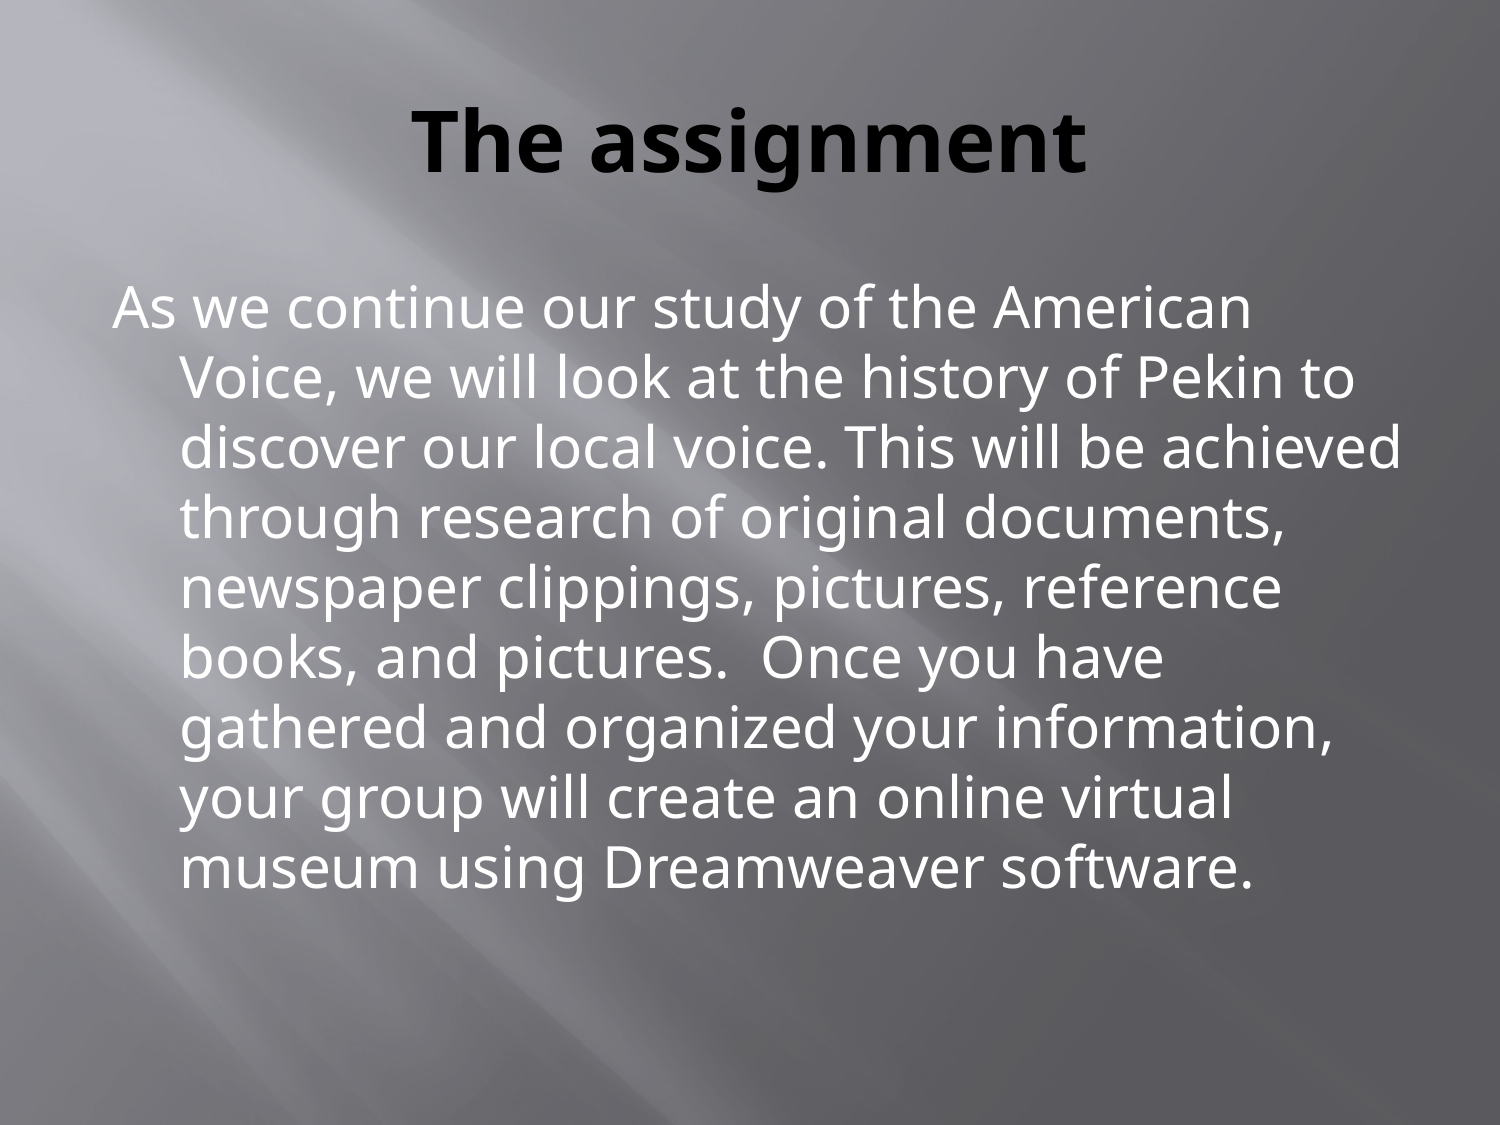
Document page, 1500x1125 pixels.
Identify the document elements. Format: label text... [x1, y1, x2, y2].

title The assignment [75, 45, 1425, 233]
list As we continue our study of the American Voice, we will look at the history of Pekin to discover our local voice. This will be achieved through research of original documents, newspaper clippings, pictures, reference books, and pictures. Once you have gathered and organized your information, your group will create an online virtual museum using Dreamweaver software. [75, 262, 1425, 1035]
